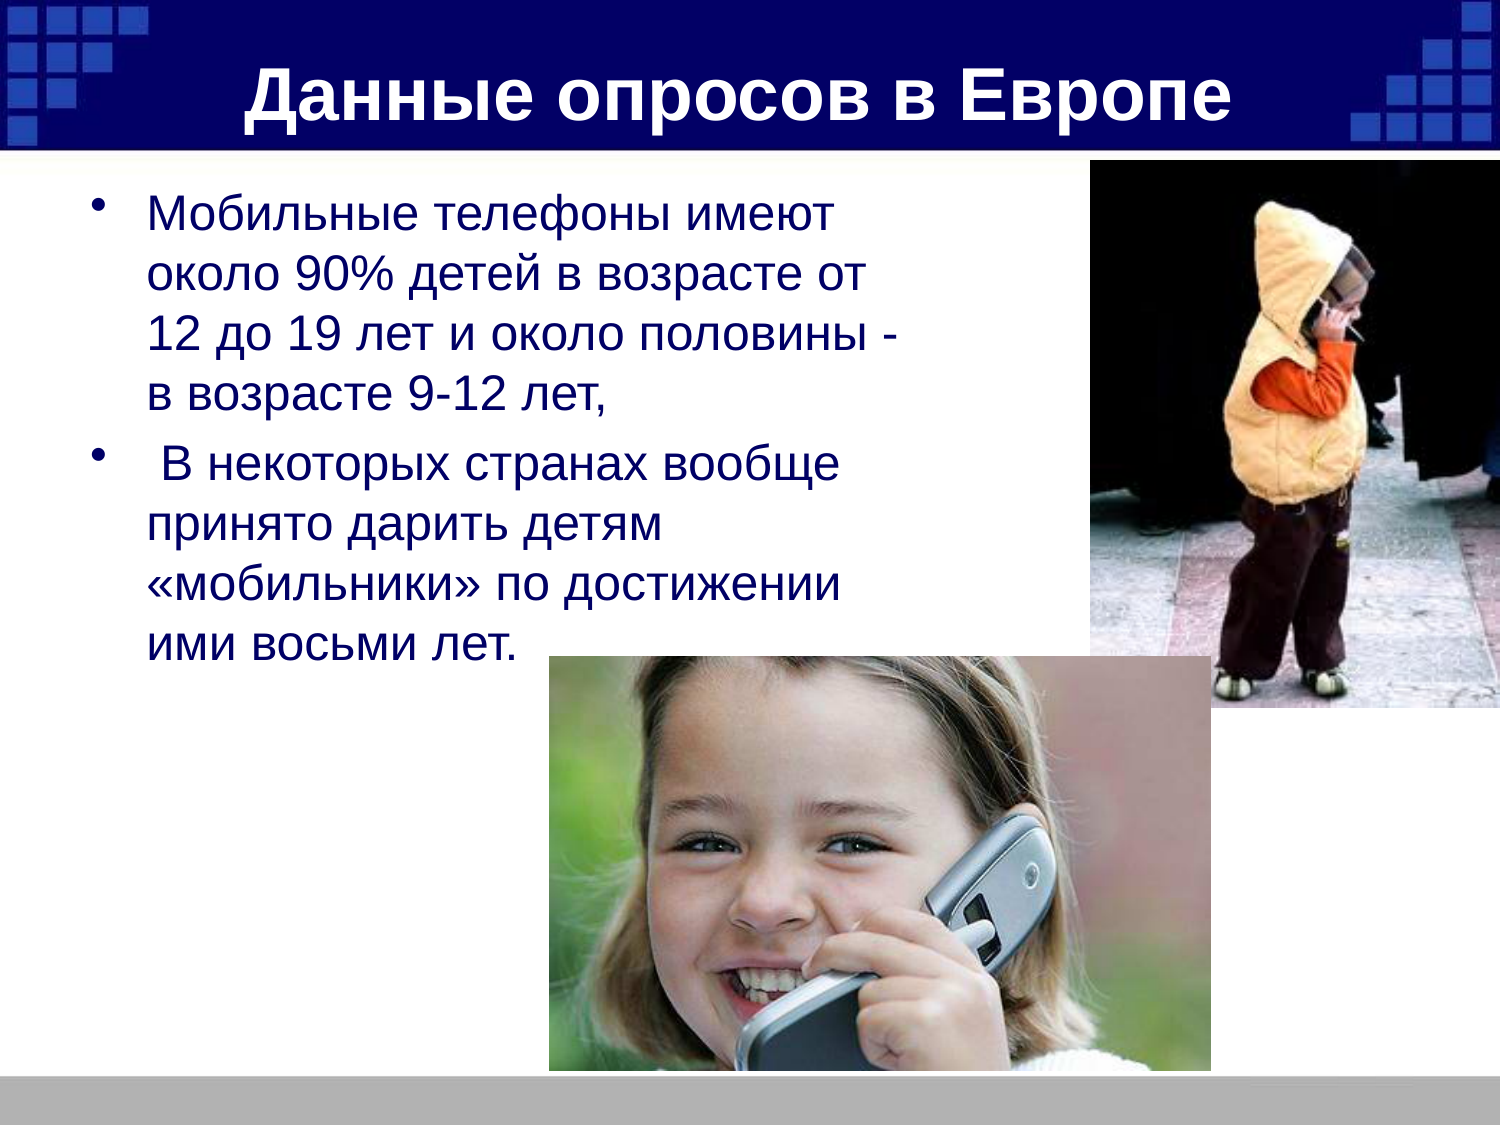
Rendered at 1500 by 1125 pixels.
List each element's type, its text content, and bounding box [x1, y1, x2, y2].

picture [0, 0, 1500, 1125]
list Мобильные телефоны имеют около 90% детей в возрасте от 12 до 19 лет и около половины - в возрасте 9-12 лет, В некоторых странах вообще принято дарить детям «мобильники» по достижении ими восьми лет. [74, 172, 951, 1006]
title Данные опросов в Европе [76, 30, 1428, 138]
